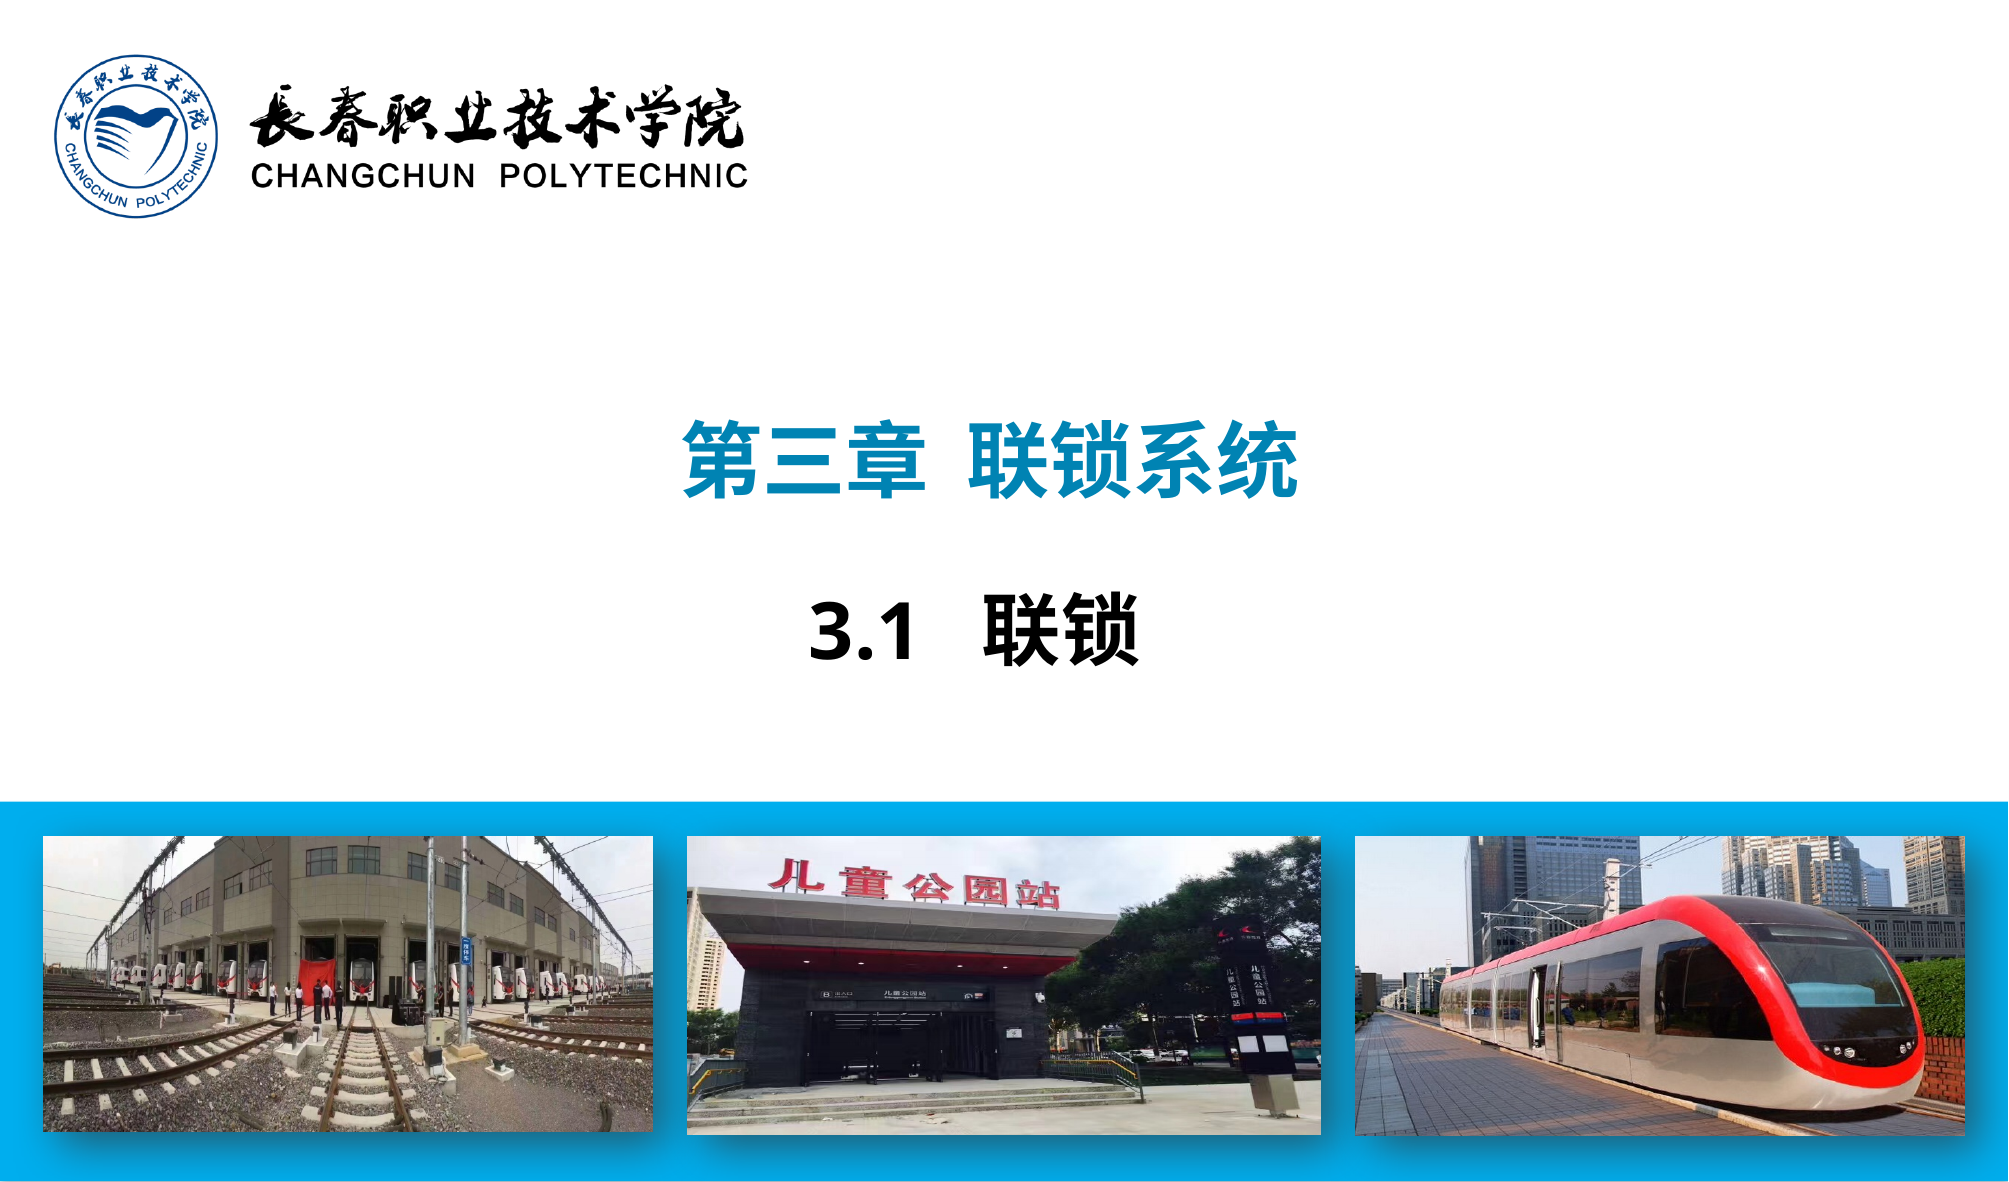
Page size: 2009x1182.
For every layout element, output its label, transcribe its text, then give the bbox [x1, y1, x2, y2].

text_box 第三章 联锁系统 [183, 344, 1796, 518]
picture [1356, 837, 1966, 1136]
table_header 进路名称 [34, 827, 2004, 1174]
text_box [0, 799, 2008, 1182]
picture [19, 51, 782, 222]
picture [688, 837, 1321, 1135]
picture [44, 837, 653, 1132]
text_box 3.1 联锁 [336, 520, 1614, 736]
